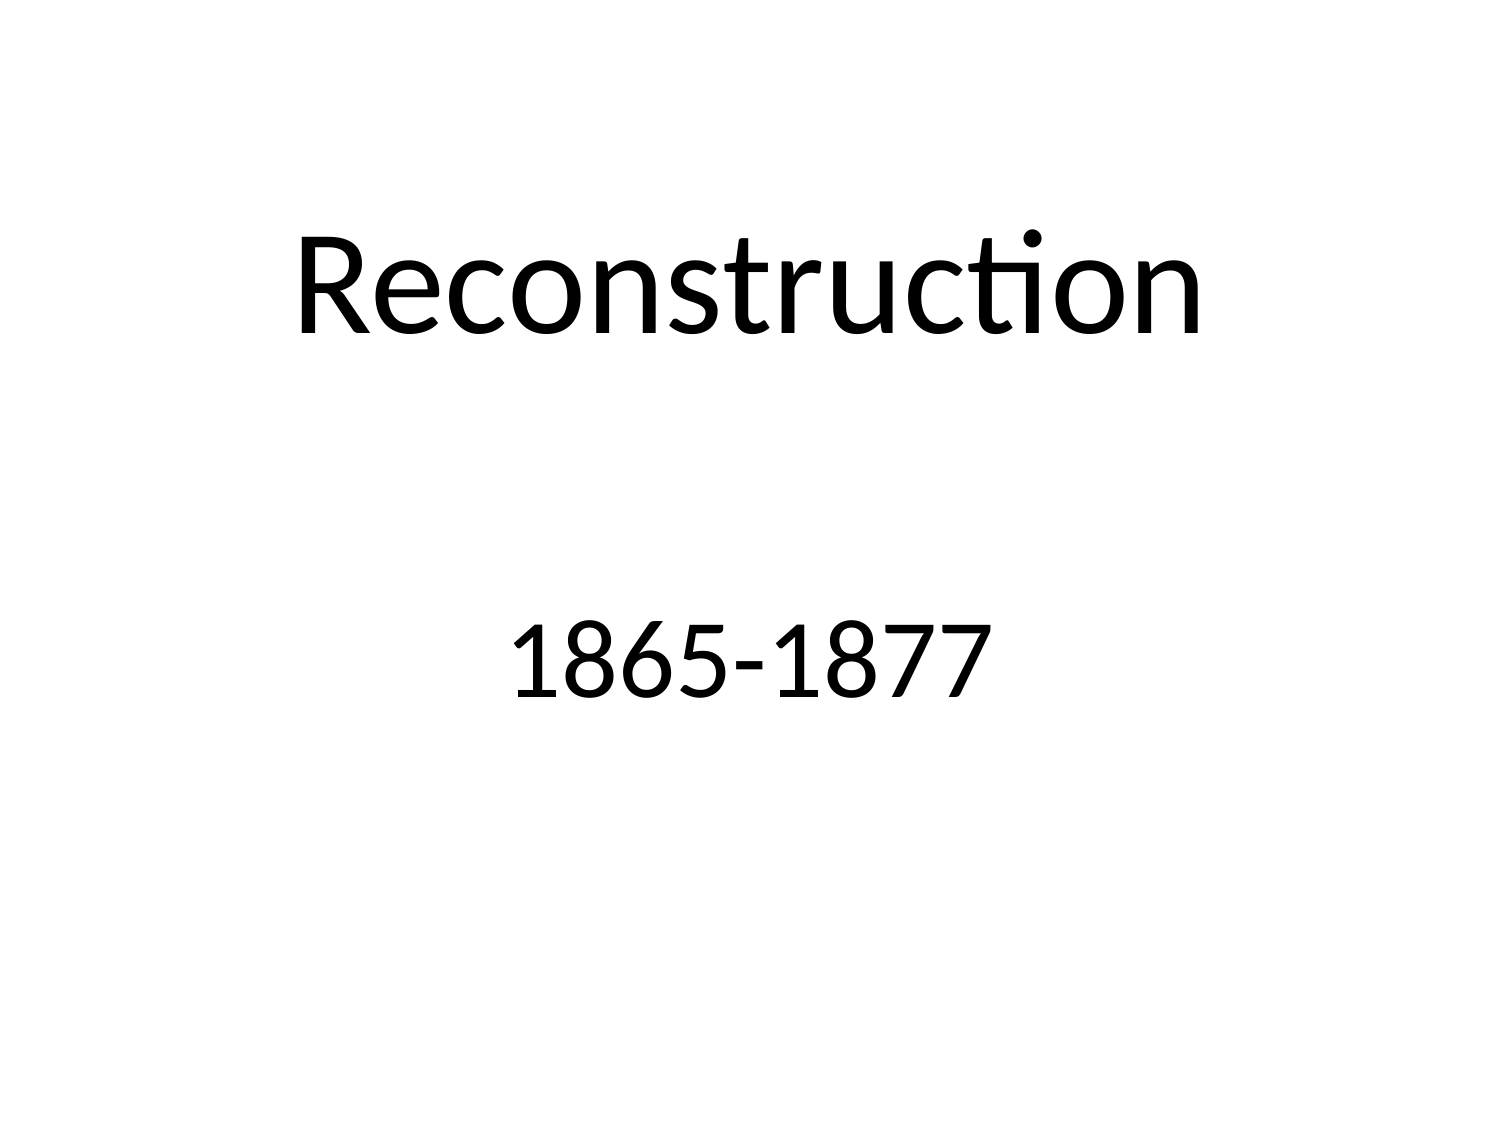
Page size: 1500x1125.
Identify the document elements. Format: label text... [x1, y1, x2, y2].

title Reconstruction [75, 45, 1425, 262]
list 1865-1877 [75, 262, 1425, 1005]
